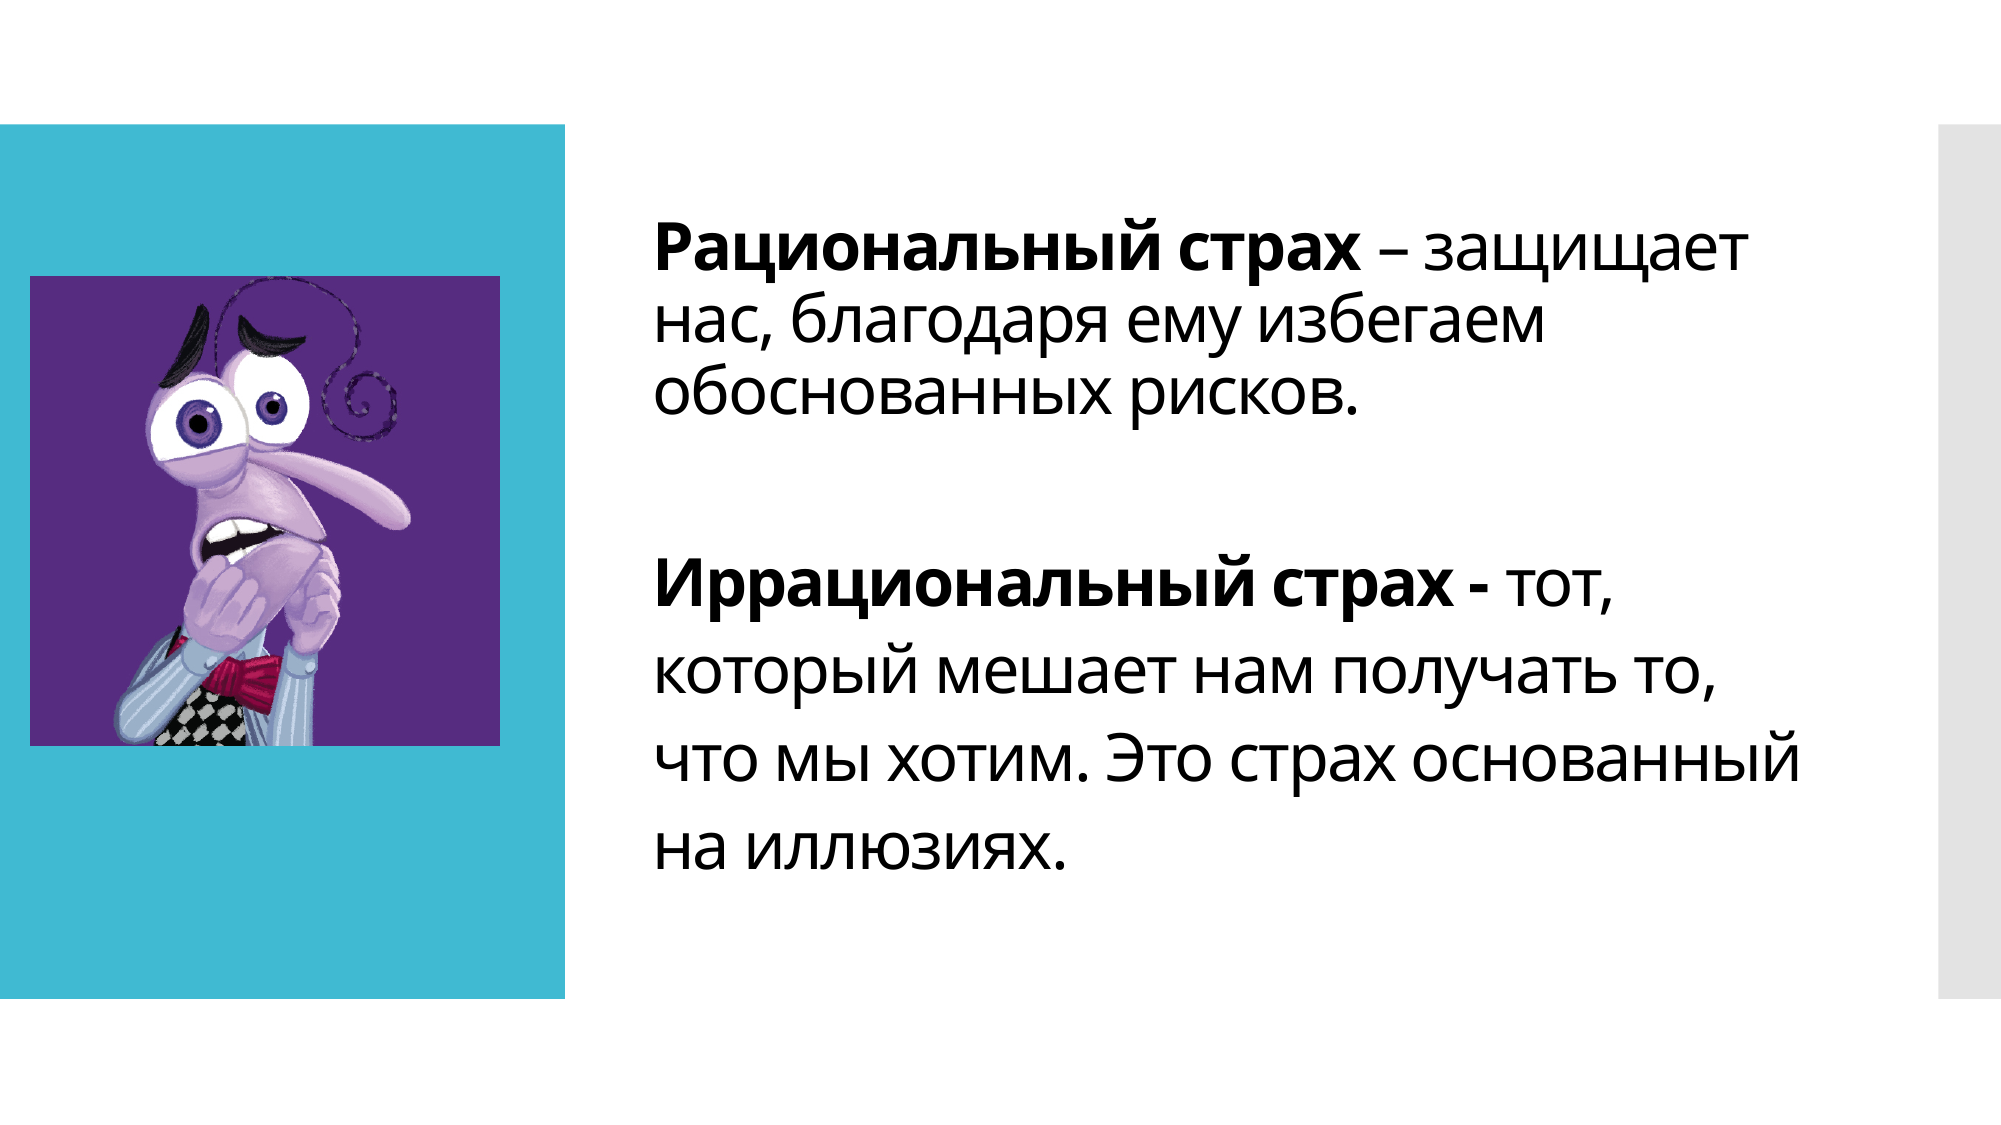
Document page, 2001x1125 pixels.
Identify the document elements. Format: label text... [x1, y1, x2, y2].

list Иррациональный страх - тот, который мешает нам получать то, что мы хотим. Это страх основанный на иллюзиях. [637, 523, 1838, 917]
title Рациональный страх – защищает нас, благодаря ему избегаем обоснованных рисков. [637, 116, 1838, 437]
picture [29, 276, 500, 746]
